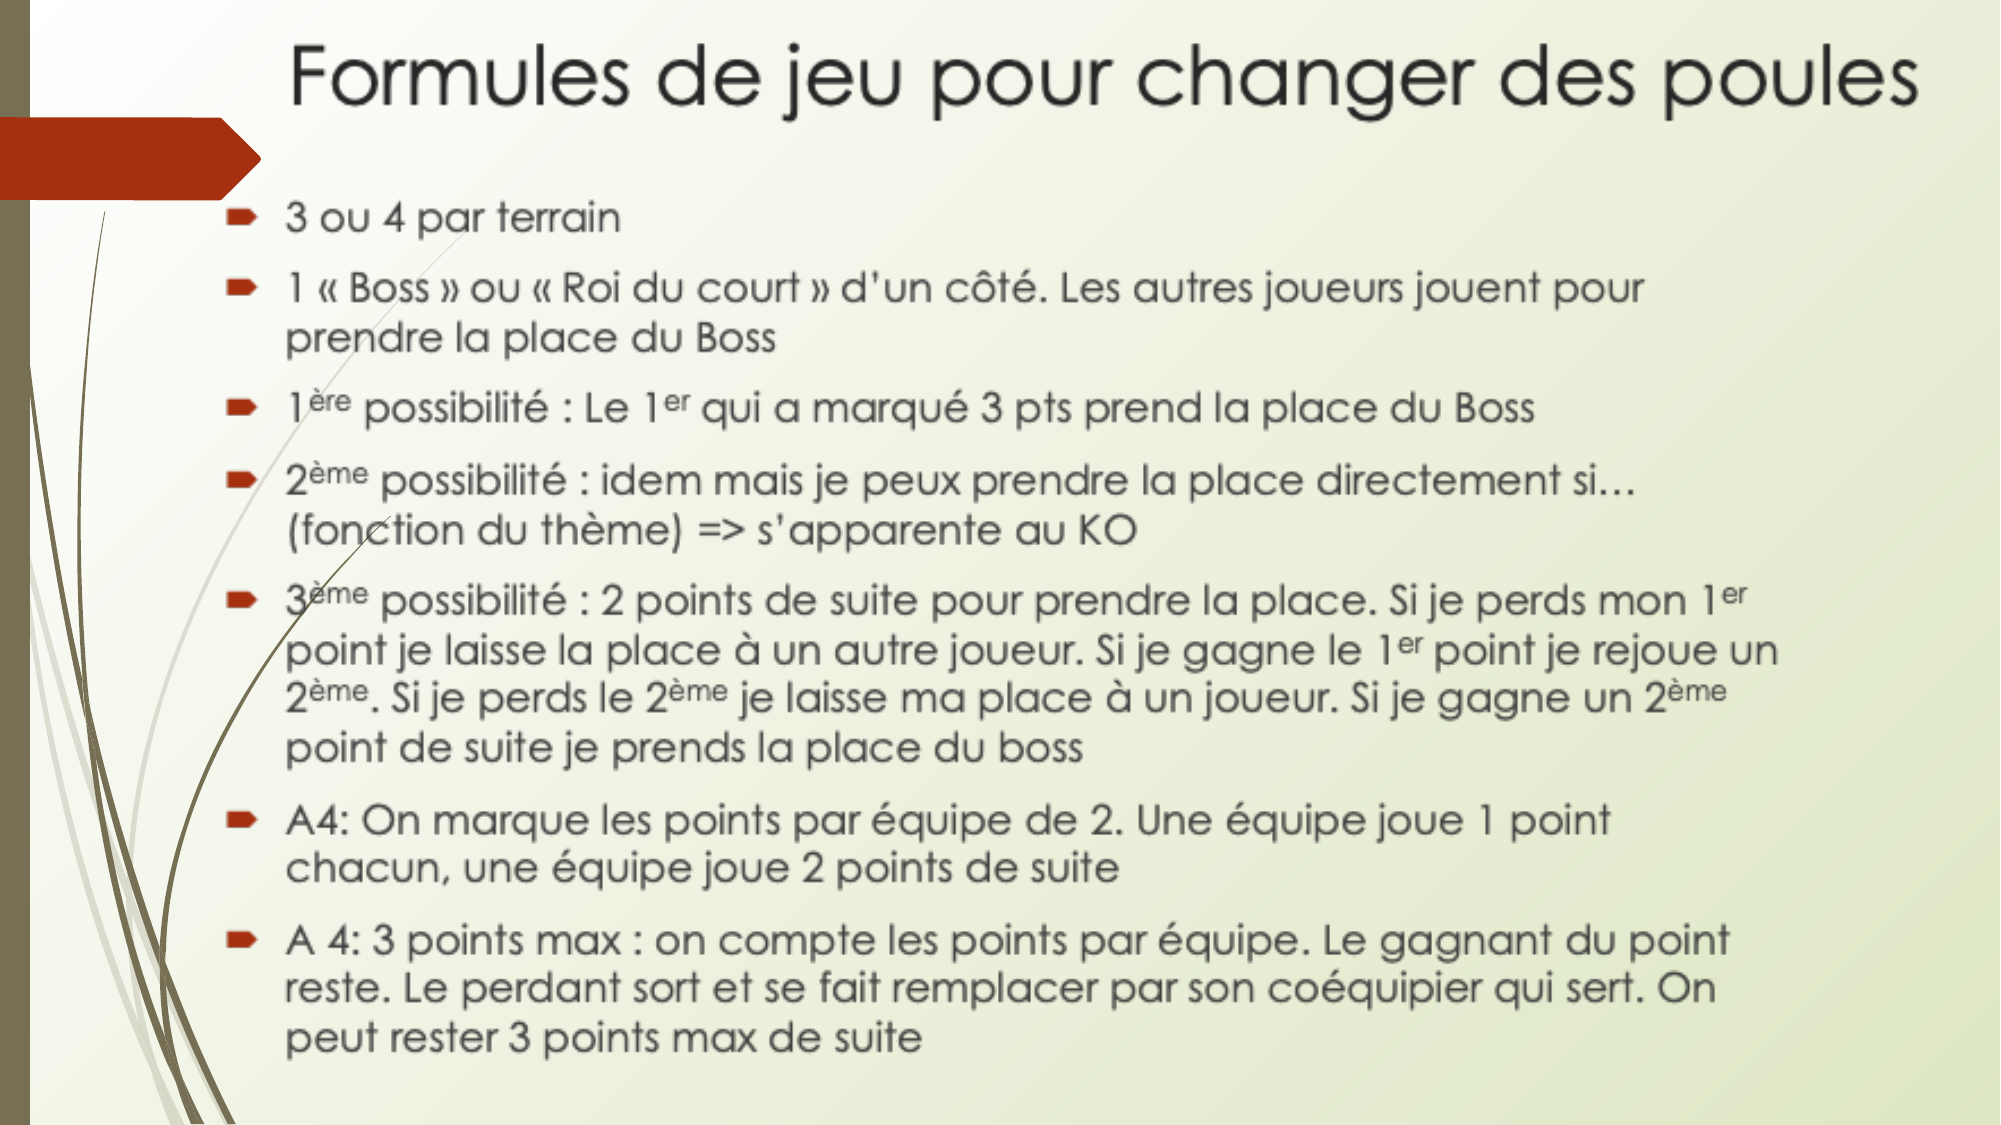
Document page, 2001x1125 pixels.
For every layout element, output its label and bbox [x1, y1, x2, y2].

picture [202, 0, 1971, 1101]
